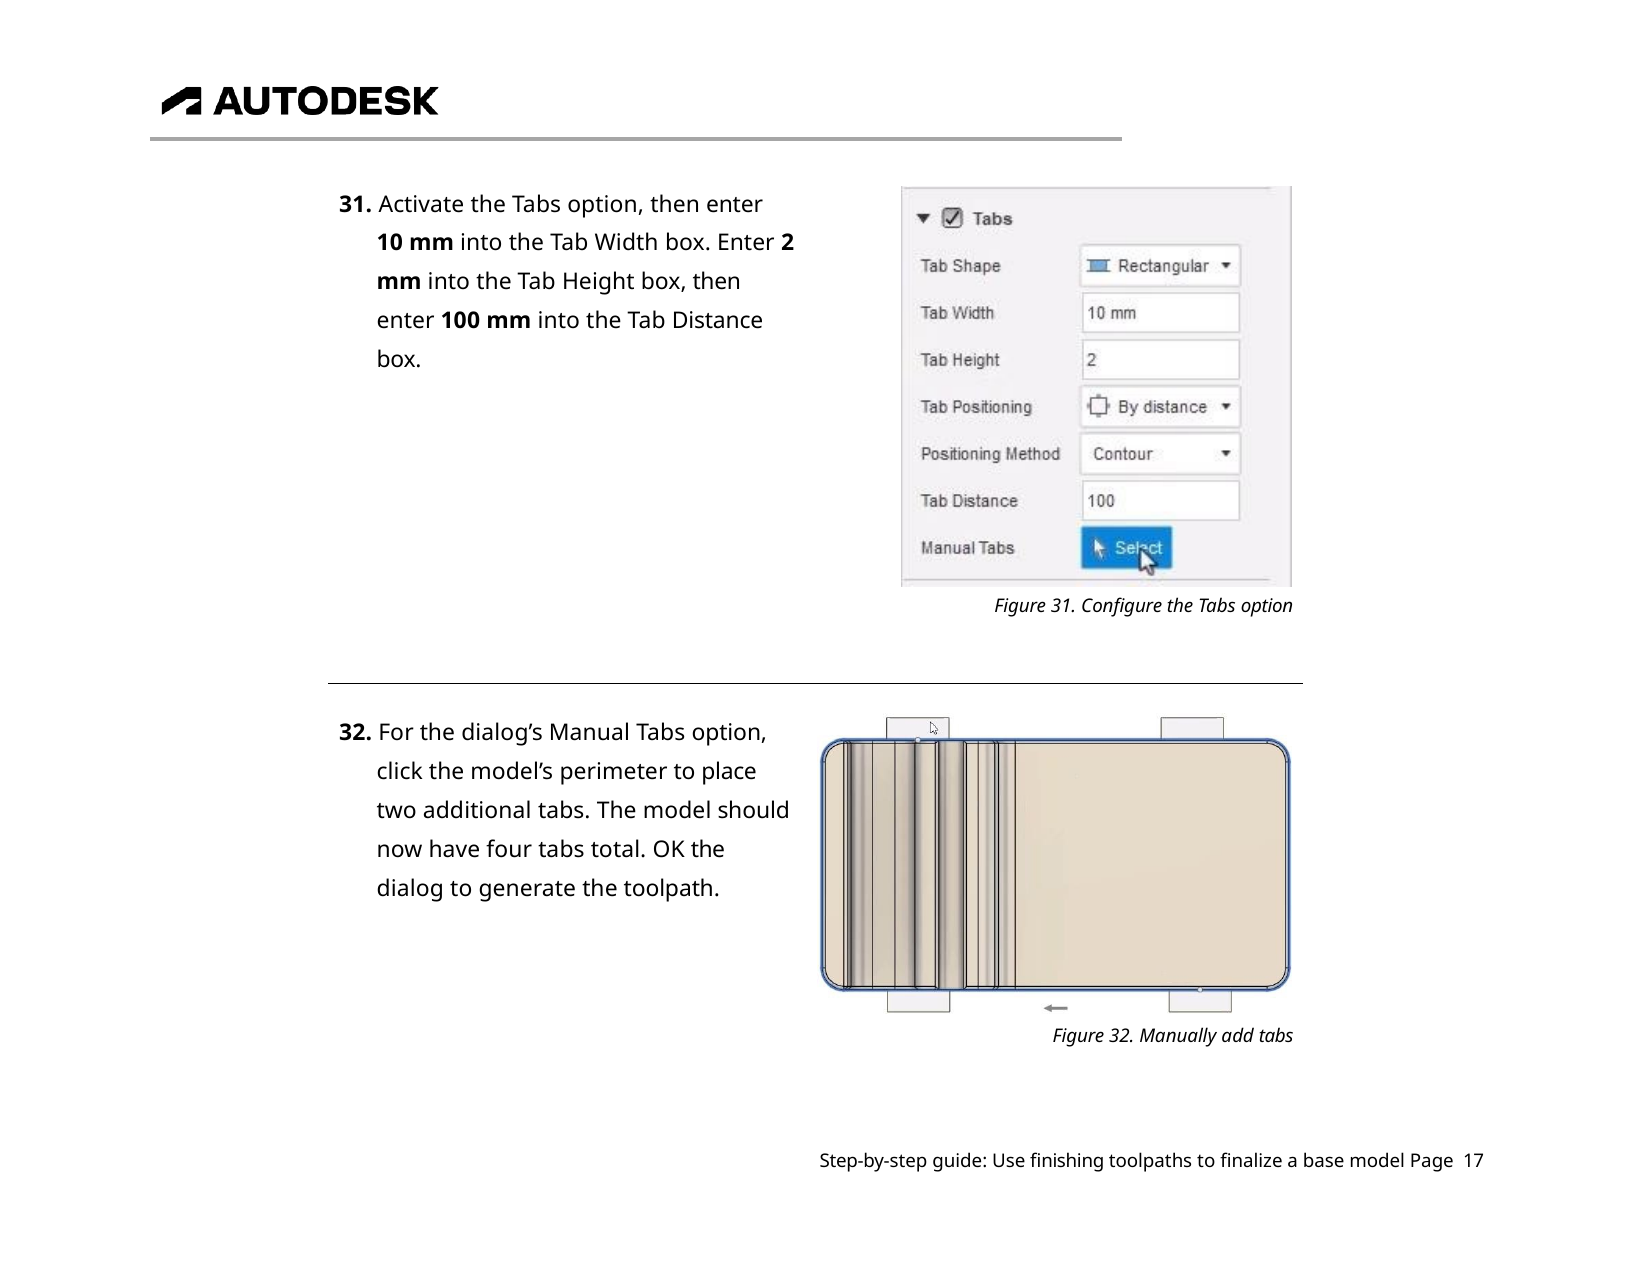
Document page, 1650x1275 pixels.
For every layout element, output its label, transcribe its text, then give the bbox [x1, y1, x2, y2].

table_header 31. Activate the Tabs option, then enter 10 mm into the Tab Width box. Enter 2 mm into the Tab Height box, then enter 100 mm into the Tab Distance box. [328, 187, 804, 683]
picture [900, 186, 1292, 587]
table_cell Figure 32. Manually add tabs [804, 684, 1303, 1060]
slide_number Step-by-step guide: Use finishing toolpaths to finalize a base model Page 10 [817, 1145, 1509, 1275]
table_header Figure 31. Configure the Tabs option [804, 187, 1303, 683]
picture [817, 713, 1293, 1015]
table_cell 32. For the dialog’s Manual Tabs option, click the model’s perimeter to place two additional tabs. The model should now have four tabs total. OK the dialog to generate the toolpath. [328, 684, 804, 1060]
picture [161, 86, 439, 115]
